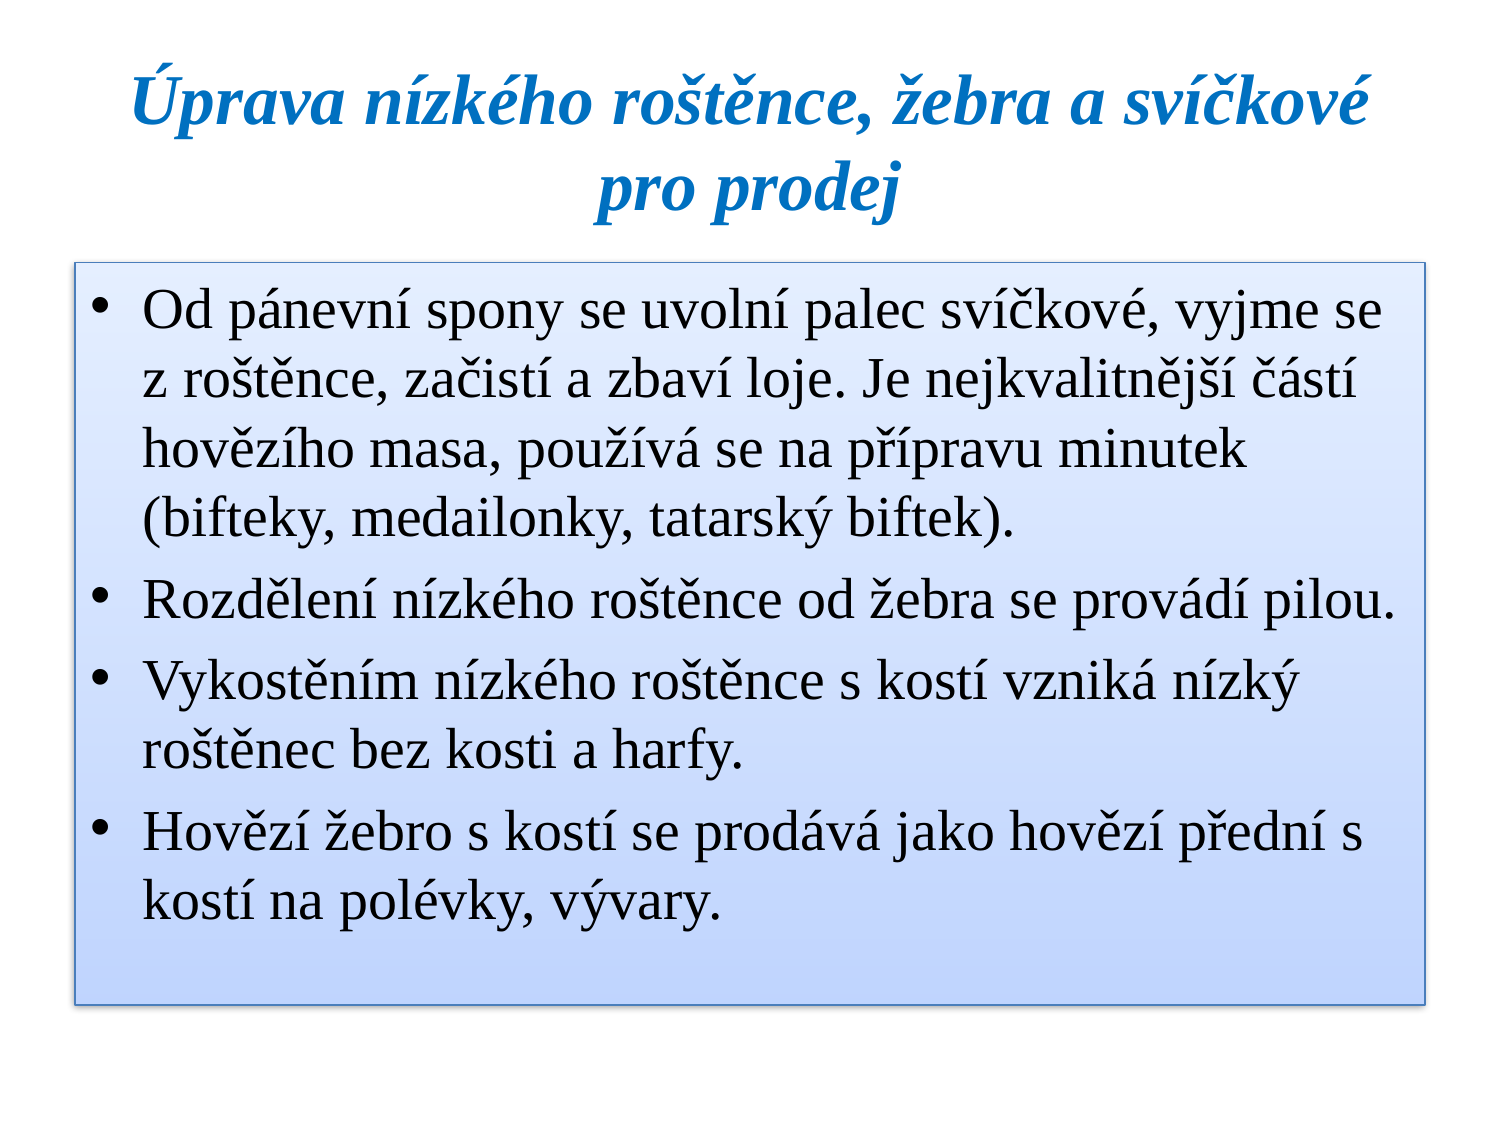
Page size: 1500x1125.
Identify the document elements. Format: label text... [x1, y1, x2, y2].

title Úprava nízkého roštěnce, žebra a svíčkové pro prodej [75, 45, 1425, 233]
list Od pánevní spony se uvolní palec svíčkové, vyjme se z roštěnce, začistí a zbaví loje. Je nejkvalitnější částí hovězího masa, používá se na přípravu minutek (bifteky, medailonky, tatarský biftek). Rozdělení nízkého roštěnce od žebra se provádí pilou. Vykostěním nízkého roštěnce s kostí vzniká nízký roštěnec bez kosti a harfy. Hovězí žebro s kostí se prodává jako hovězí přední s kostí na polévky, vývary. [74, 262, 1426, 1006]
